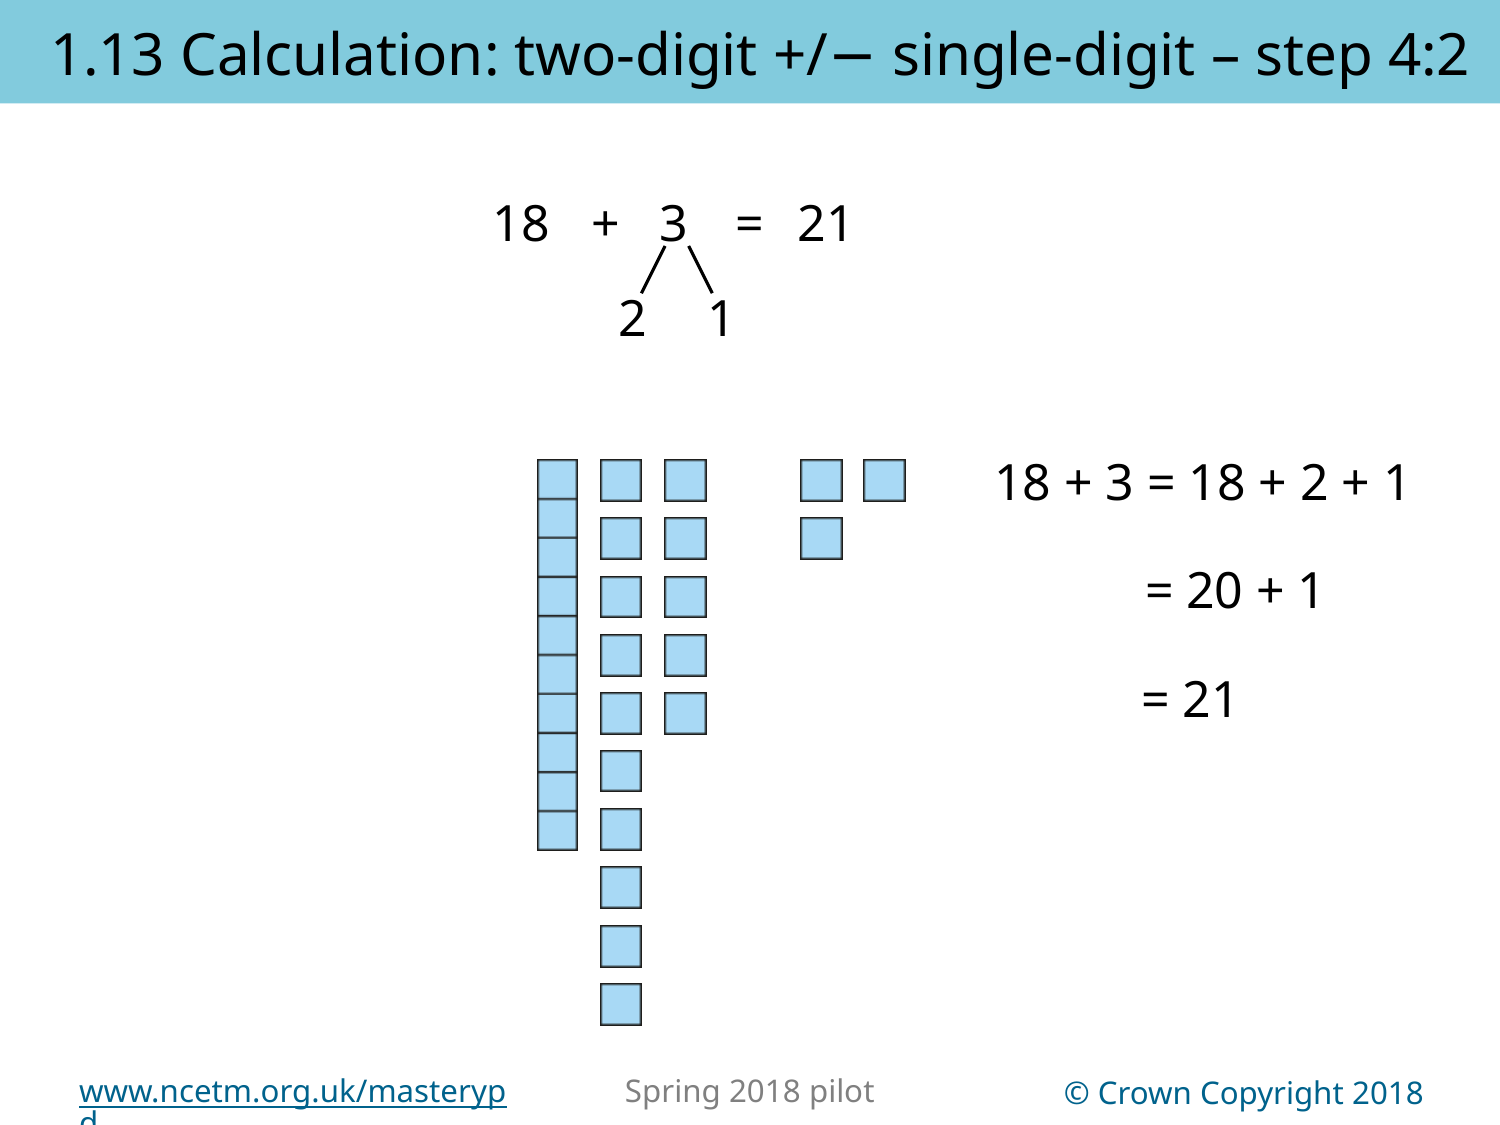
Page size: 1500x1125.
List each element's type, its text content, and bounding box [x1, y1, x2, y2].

picture [599, 983, 643, 1026]
picture [599, 634, 643, 677]
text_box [641, 245, 666, 294]
text_box 18 [477, 183, 578, 259]
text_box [688, 245, 713, 294]
picture [800, 459, 843, 502]
picture [599, 692, 643, 735]
picture [599, 517, 643, 560]
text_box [664, 459, 707, 735]
picture [599, 750, 643, 793]
text_box 21 [793, 183, 892, 259]
text_box = 21 [1126, 659, 1256, 735]
text_box 1 [683, 278, 759, 354]
picture [599, 925, 643, 968]
text_box 18 + 3 = 18 + 2 + 1 [979, 442, 1427, 518]
picture [599, 459, 643, 502]
picture [863, 459, 906, 502]
picture [599, 575, 643, 619]
picture [599, 808, 643, 851]
list 1.13 Calculation: two-digit +/− single-digit – step 4:2 [0, 0, 1500, 104]
text_box = 20 + 1 [1129, 551, 1342, 627]
text_box = [707, 183, 793, 259]
text_box 2 [591, 278, 675, 354]
picture [800, 517, 843, 560]
picture [536, 459, 578, 852]
text_box + 3 [578, 183, 707, 259]
picture [599, 866, 643, 910]
